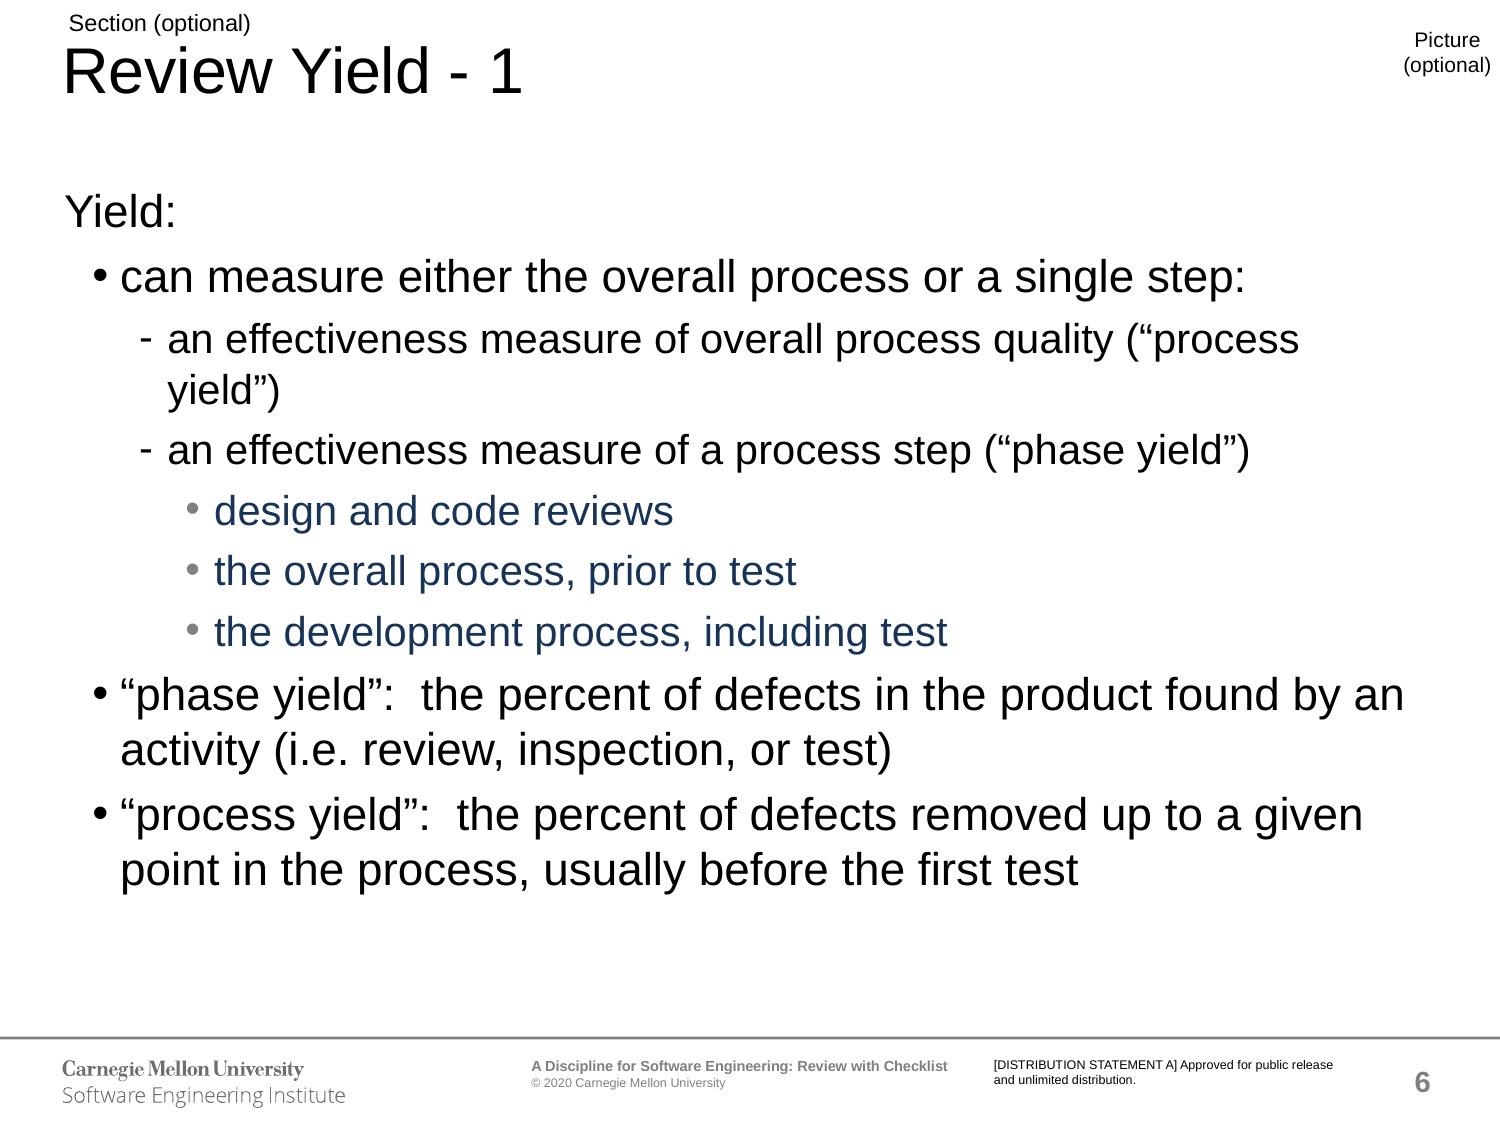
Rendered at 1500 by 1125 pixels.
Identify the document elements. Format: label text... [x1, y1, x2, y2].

title Review Yield - 1 [62, 37, 1338, 182]
list Yield: can measure either the overall process or a single step: an effectiveness measure of overall process quality (“process yield”) an effectiveness measure of a process step (“phase yield”) design and code reviews the overall process, prior to test the development process, including test “phase yield”: the percent of defects in the product found by an activity (i.e. review, inspection, or test) “process yield”: the percent of defects removed up to a given point in the process, usually before the first test [64, 181, 1414, 1030]
